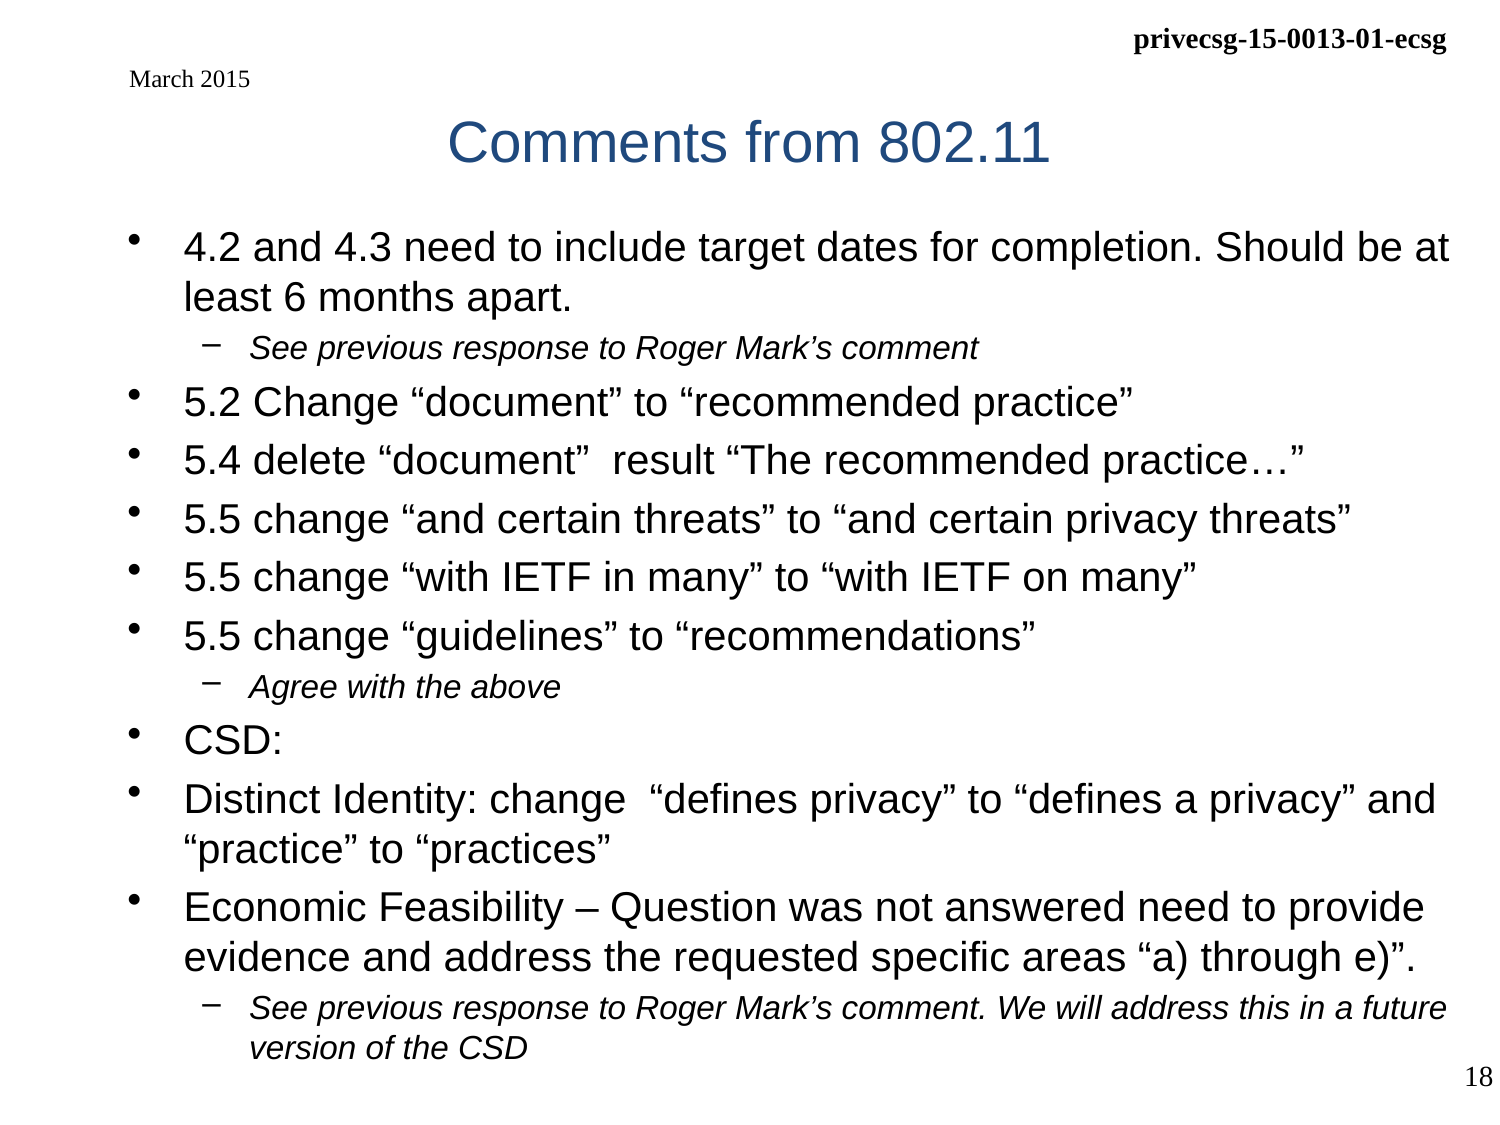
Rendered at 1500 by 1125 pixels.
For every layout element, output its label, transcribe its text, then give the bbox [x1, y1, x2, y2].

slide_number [114, 54, 422, 100]
title Comments from 802.11 [75, 45, 1425, 233]
list 4.2 and 4.3 need to include target dates for completion. Should be at least 6 months apart. See previous response to Roger Mark’s comment 5.2 Change “document” to “recommended practice” 5.4 delete “document” result “The recommended practice…” 5.5 change “and certain threats” to “and certain privacy threats” 5.5 change “with IETF in many” to “with IETF on many” 5.5 change “guidelines” to “recommendations” Agree with the above CSD: Distinct Identity: change “defines privacy” to “defines a privacy” and “practice” to “practices” Economic Feasibility – Question was not answered need to provide evidence and address the requested specific areas “a) through e)”. See previous response to Roger Mark’s comment. We will address this in a future version of the CSD [112, 212, 1475, 1016]
